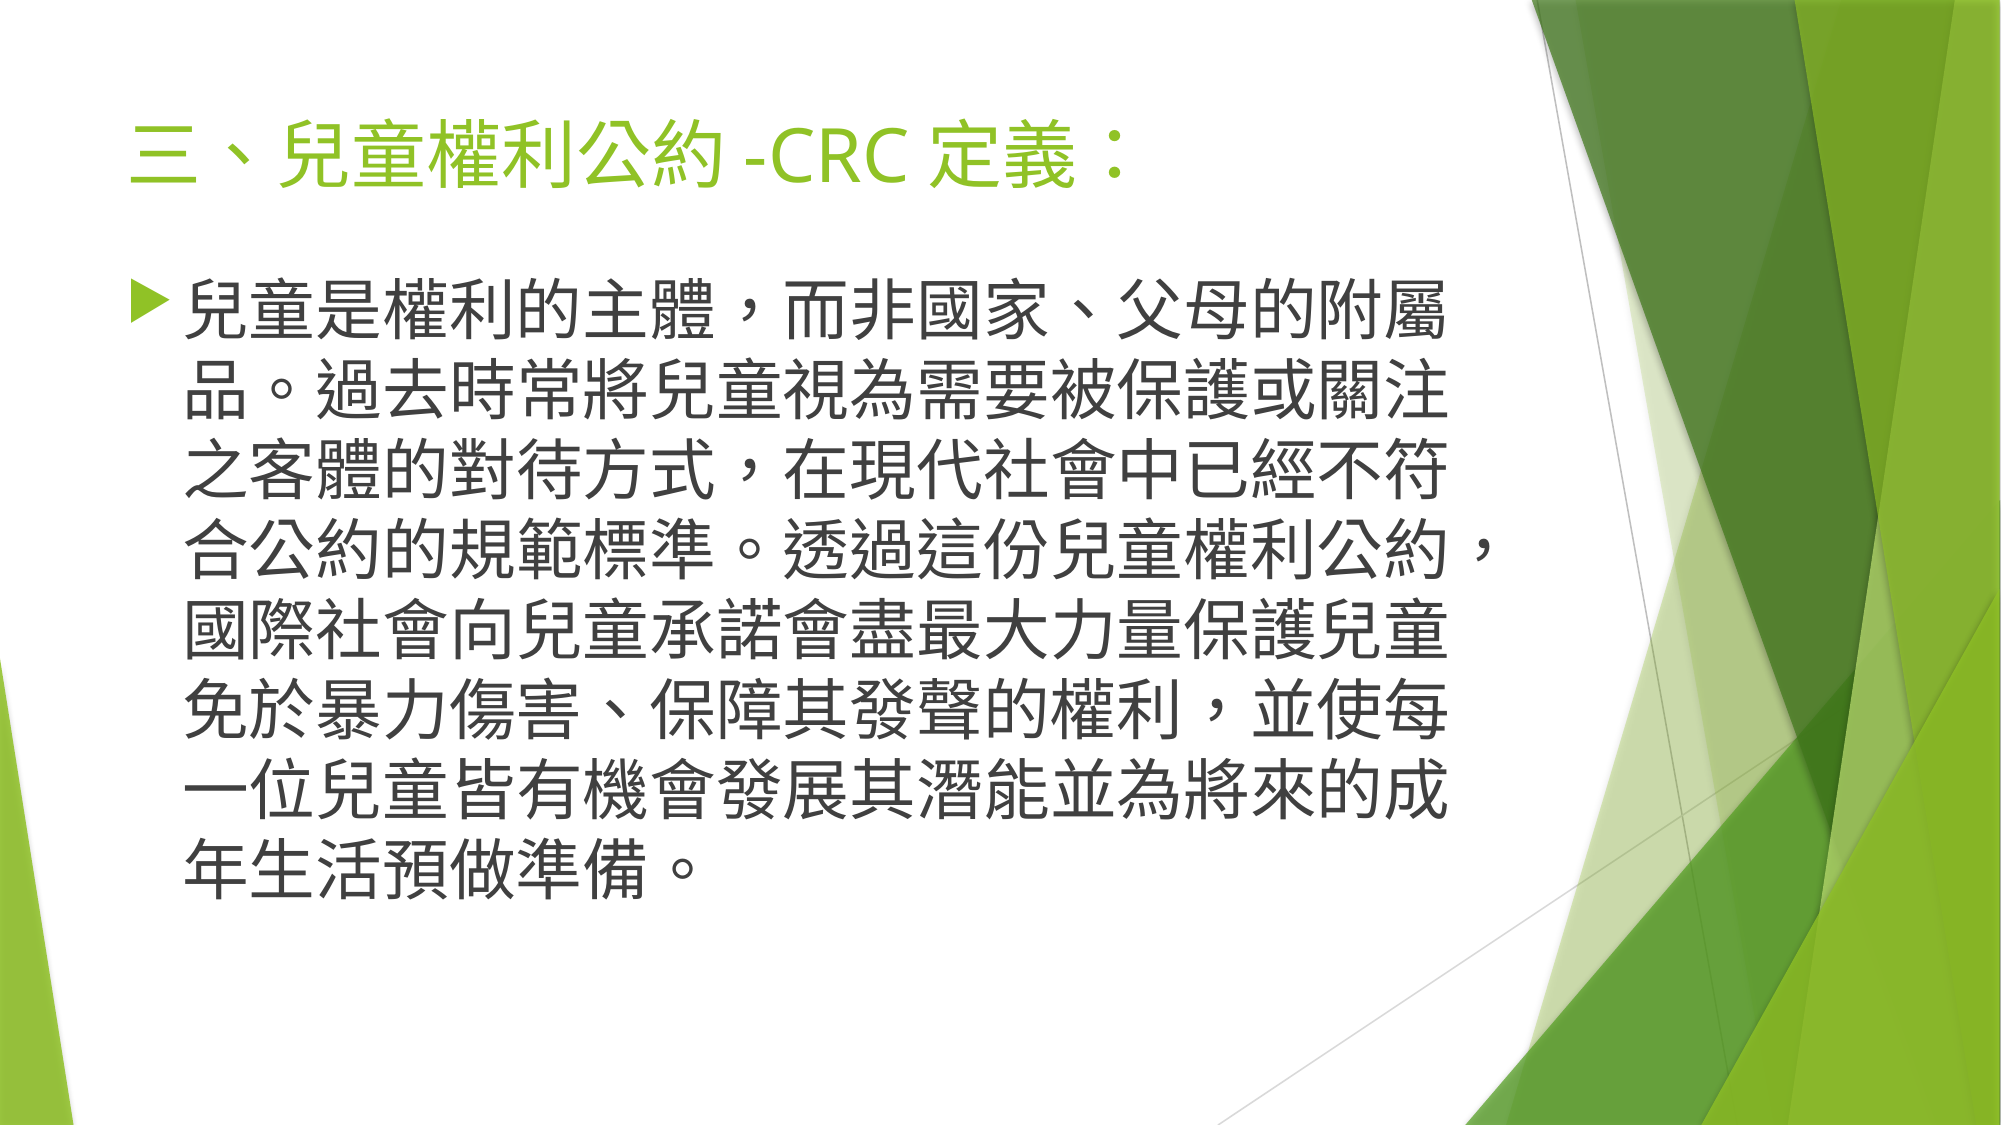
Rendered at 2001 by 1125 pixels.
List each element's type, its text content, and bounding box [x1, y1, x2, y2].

list 兒童是權利的主體，而非國家、父母的附屬品。過去時常將兒童視為需要被保護或關注之客體的對待方式，在現代社會中已經不符合公約的規範標準。透過這份兒童權利公約，國際社會向兒童承諾會盡最大力量保護兒童免於暴力傷害、保障其發聲的權利，並使每一位兒童皆有機會發展其潛能並為將來的成年生活預做準備。 [111, 260, 1522, 897]
title 三、兒童權利公約-CRC定義： [111, 99, 1522, 221]
